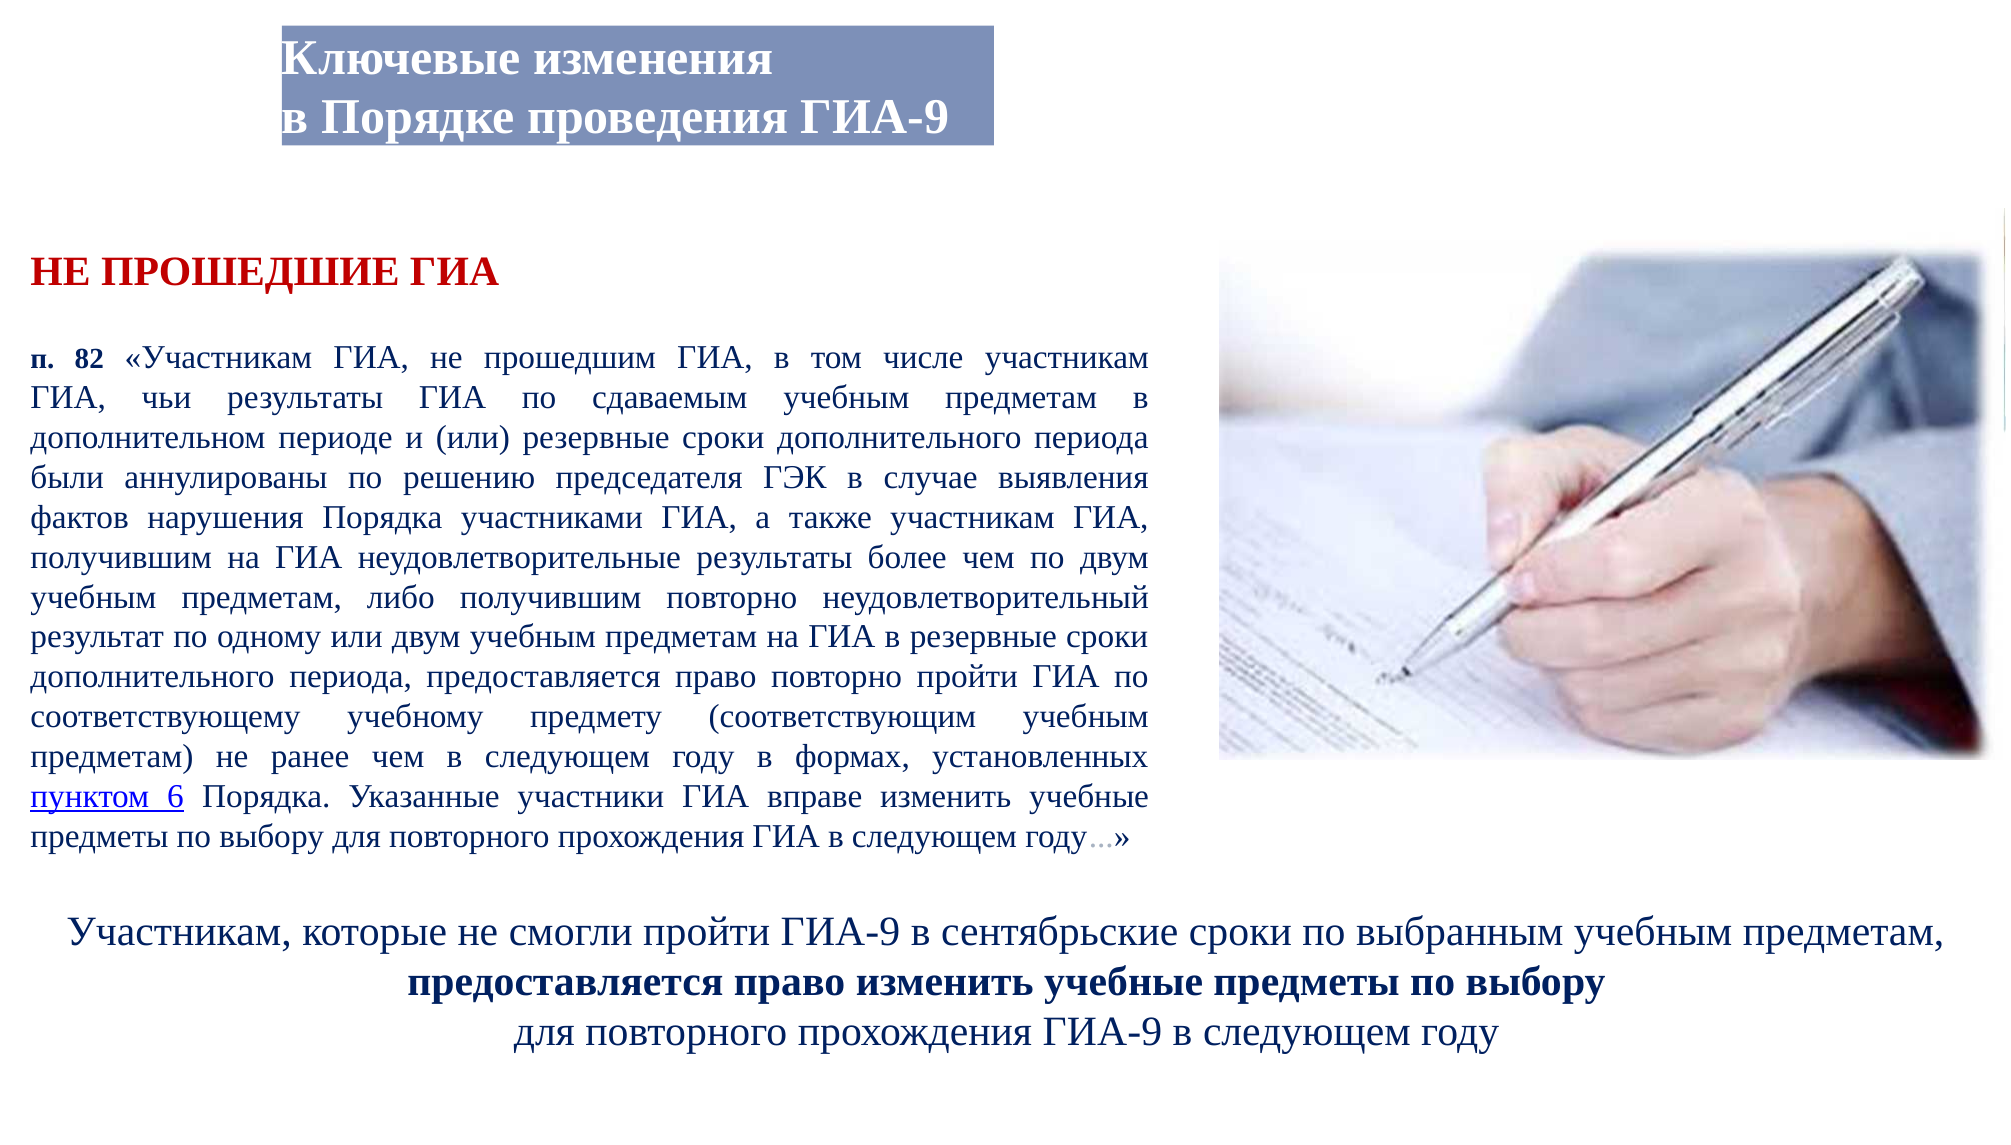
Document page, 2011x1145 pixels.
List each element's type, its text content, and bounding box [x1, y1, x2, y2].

picture [20, 16, 2007, 1129]
text_box НЕ ПРОШЕДШИЕ ГИА п. 82 «Участникам ГИА, не прошедшим ГИА, в том числе участникам ГИА, чьи результаты ГИА по сдаваемым учебным предметам в дополнительном периоде и (или) резервные сроки дополнительного периода были аннулированы по решению председателя ГЭК в случае выявления фактов нарушения Порядка участниками ГИА, а также участникам ГИА, получившим на ГИА неудовлетворительные результаты более чем по двум учебным предметам, либо получившим повторно неудовлетворительный результат по одному или двум учебным предметам на ГИА в резервные сроки дополнительного периода, предоставляется право повторно пройти ГИА по соответствующему учебному предмету (соответствующим учебным предметам) не ранее чем в следующем году в формах, установленных пунктом 6 Порядка. Указанные участники ГИА вправе изменить учебные предметы по выбору для повторного прохождения ГИА в следующем году...» [30, 247, 1151, 875]
text_box Ключевые изменения в Порядке проведения ГИА-9 [281, 25, 994, 146]
text_box Участникам, которые не смогли пройти ГИА-9 в сентябрьские сроки по выбранным учебным предметам, предоставляется право изменить учебные предметы по выбору для повторного прохождения ГИА-9 в следующем году [66, 903, 1947, 1131]
